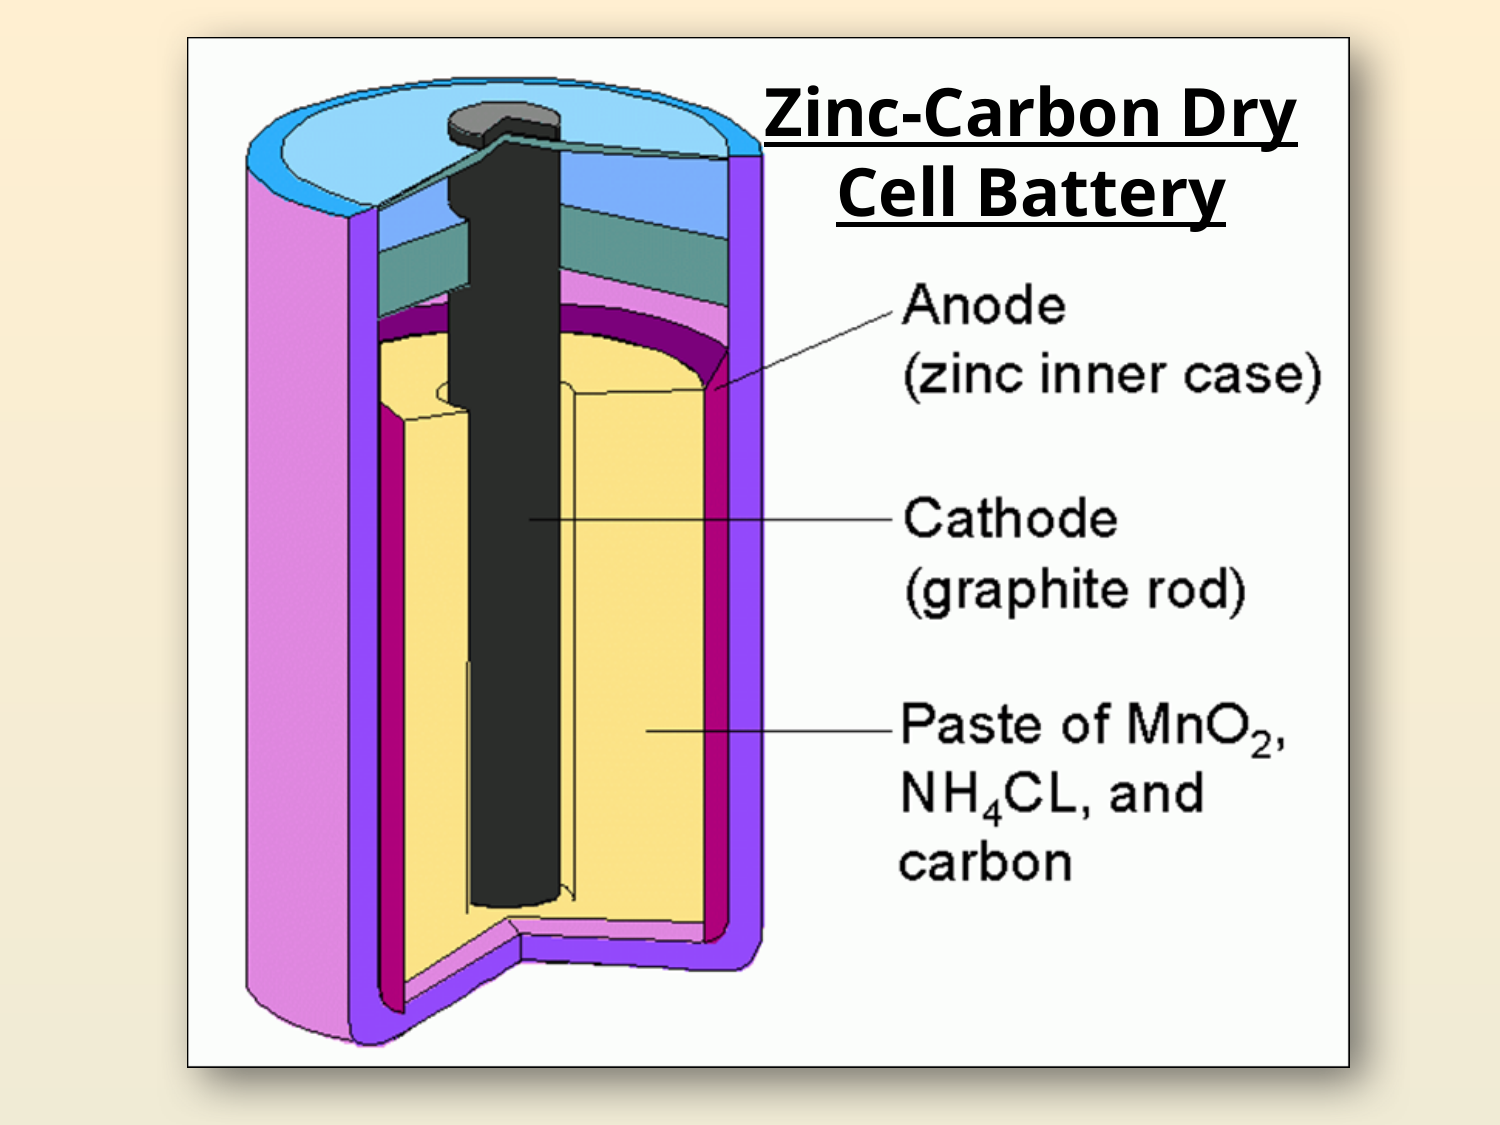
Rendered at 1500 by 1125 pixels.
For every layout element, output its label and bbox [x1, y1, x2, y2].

picture [187, 37, 1351, 1068]
